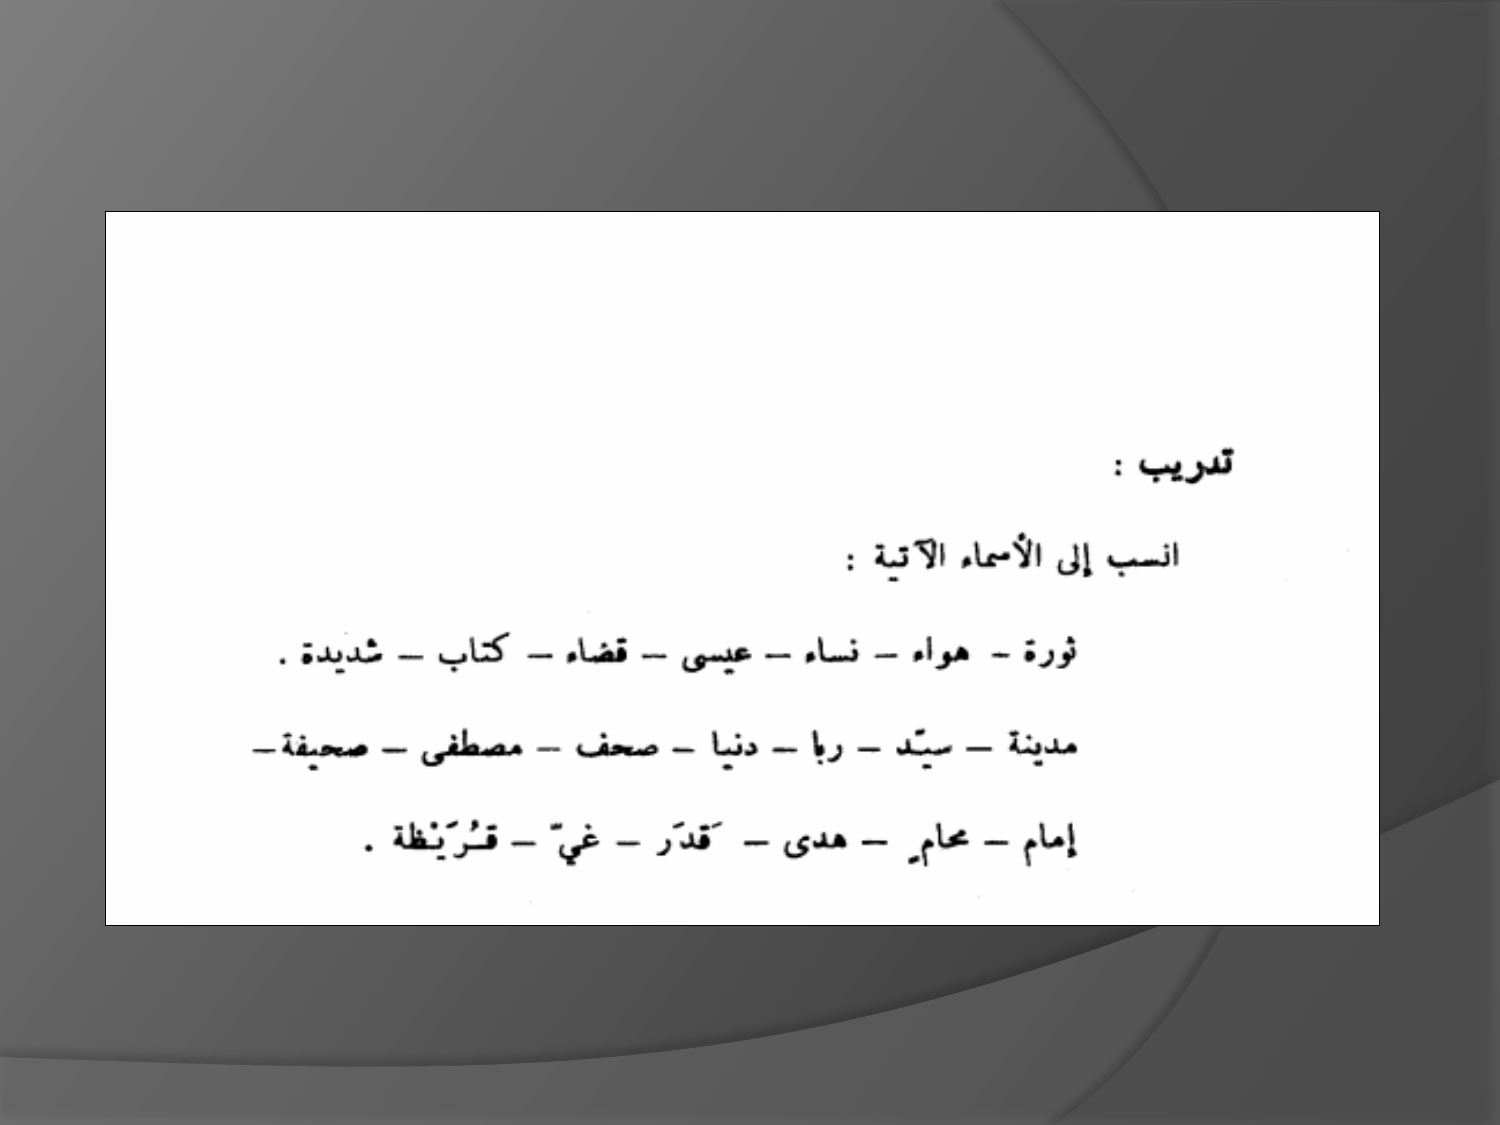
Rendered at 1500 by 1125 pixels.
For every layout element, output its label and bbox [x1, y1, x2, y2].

picture [105, 212, 1380, 926]
